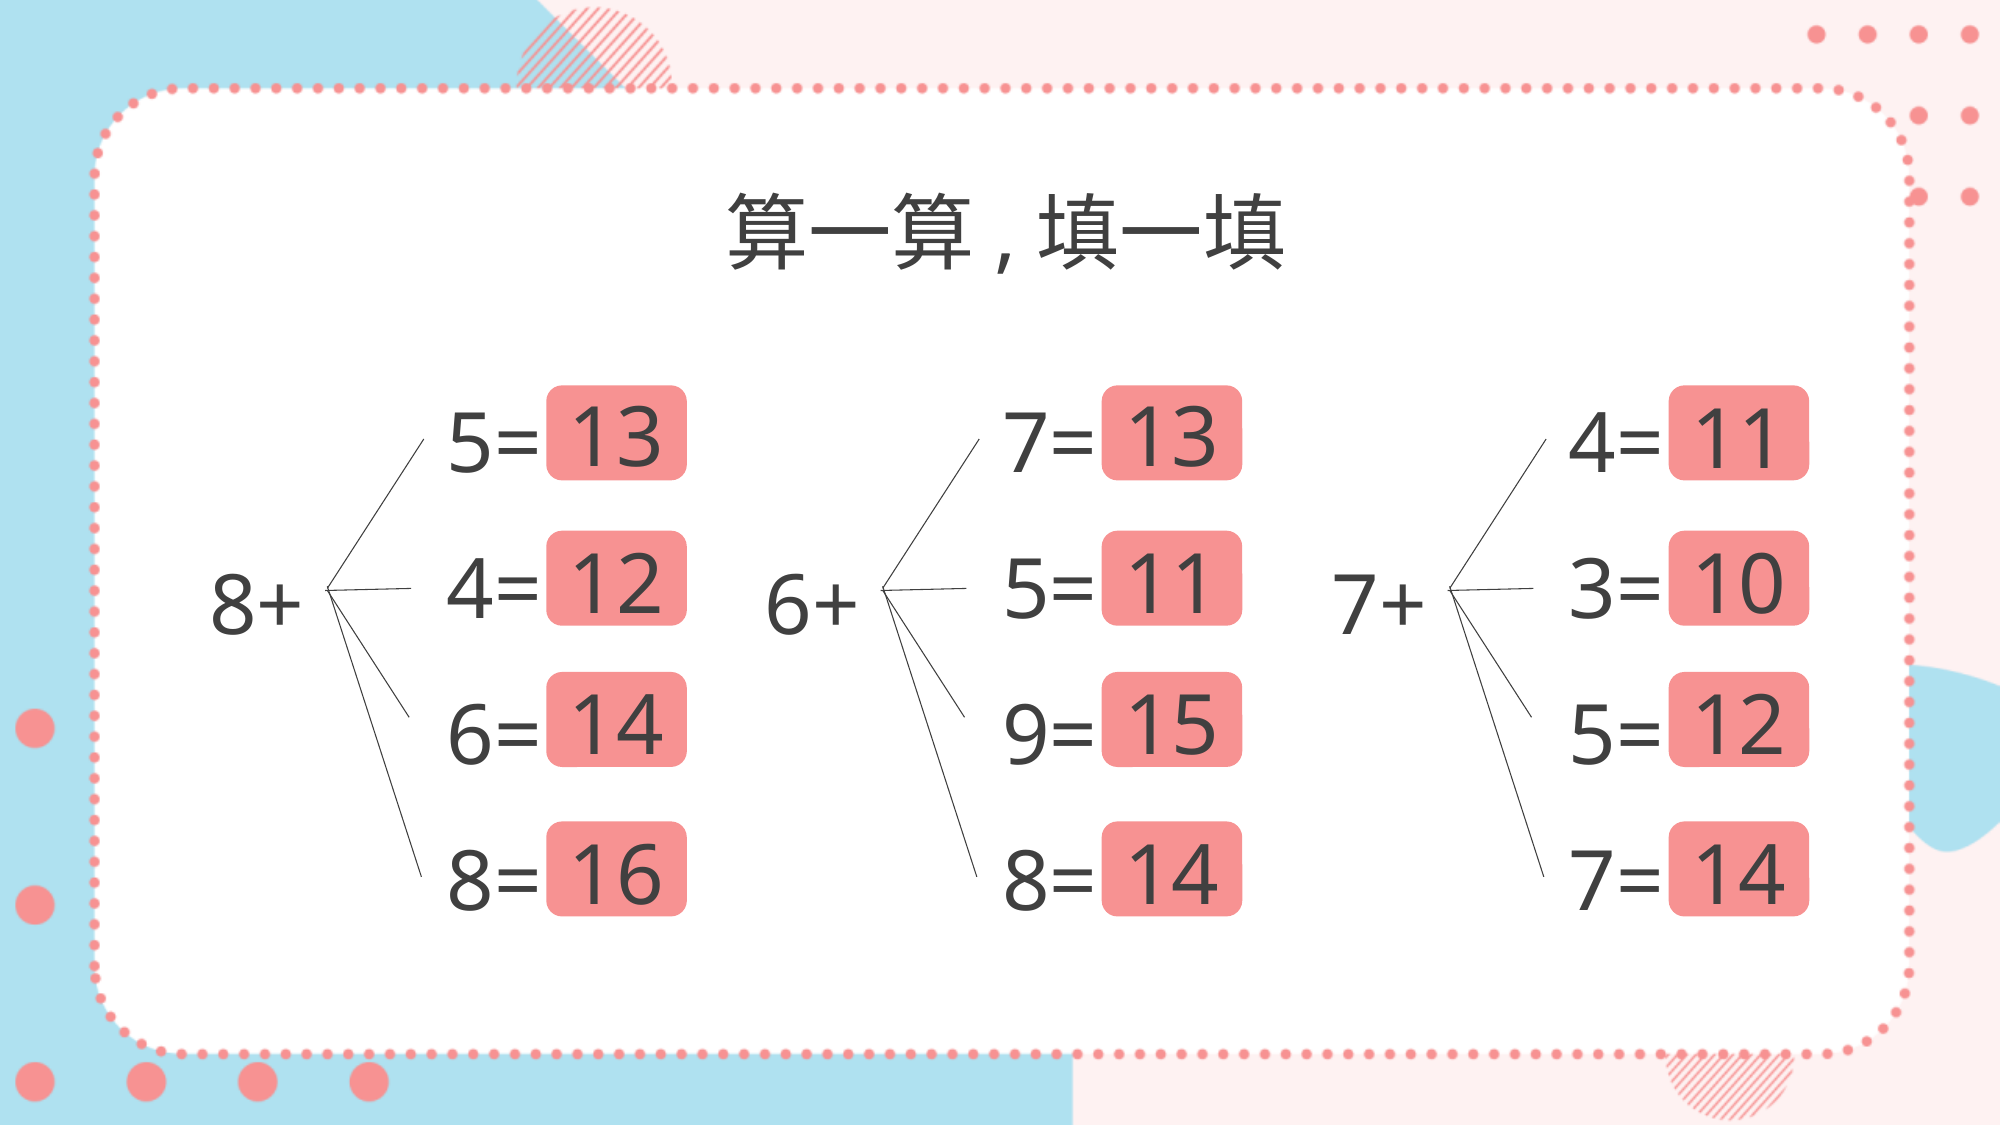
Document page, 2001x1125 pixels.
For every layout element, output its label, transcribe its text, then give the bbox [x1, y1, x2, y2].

text_box 4= [1545, 390, 1682, 488]
text_box 算一算,填一填 [602, 172, 1409, 288]
picture [0, 0, 2000, 1125]
text_box 10 [1667, 531, 1811, 629]
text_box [327, 586, 422, 877]
text_box 14 [1100, 822, 1244, 920]
text_box 6= [422, 682, 564, 780]
text_box 12 [545, 531, 688, 629]
text_box 8= [978, 828, 1117, 926]
text_box 14 [1667, 822, 1811, 920]
text_box 5= [978, 536, 1116, 634]
text_box 15 [1100, 672, 1244, 770]
text_box 5= [1545, 682, 1687, 780]
text_box 8= [422, 828, 562, 926]
text_box 14 [545, 672, 688, 770]
text_box 13 [1100, 384, 1244, 482]
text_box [327, 439, 424, 589]
text_box 4= [422, 536, 561, 634]
text_box 11 [1100, 531, 1244, 629]
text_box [882, 438, 980, 589]
text_box 5= [422, 390, 561, 488]
text_box 9= [978, 682, 1120, 780]
text_box 12 [1667, 672, 1811, 770]
text_box 7= [978, 390, 1117, 488]
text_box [1449, 586, 1544, 877]
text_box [882, 586, 977, 877]
text_box 16 [545, 822, 688, 920]
text_box 6+ [740, 552, 882, 650]
text_box 11 [1667, 386, 1811, 484]
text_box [1449, 439, 1547, 589]
text_box 7+ [1307, 552, 1449, 650]
text_box 13 [545, 384, 688, 482]
text_box 3= [1545, 536, 1683, 634]
text_box 7= [1545, 828, 1684, 926]
text_box 8+ [185, 552, 327, 650]
